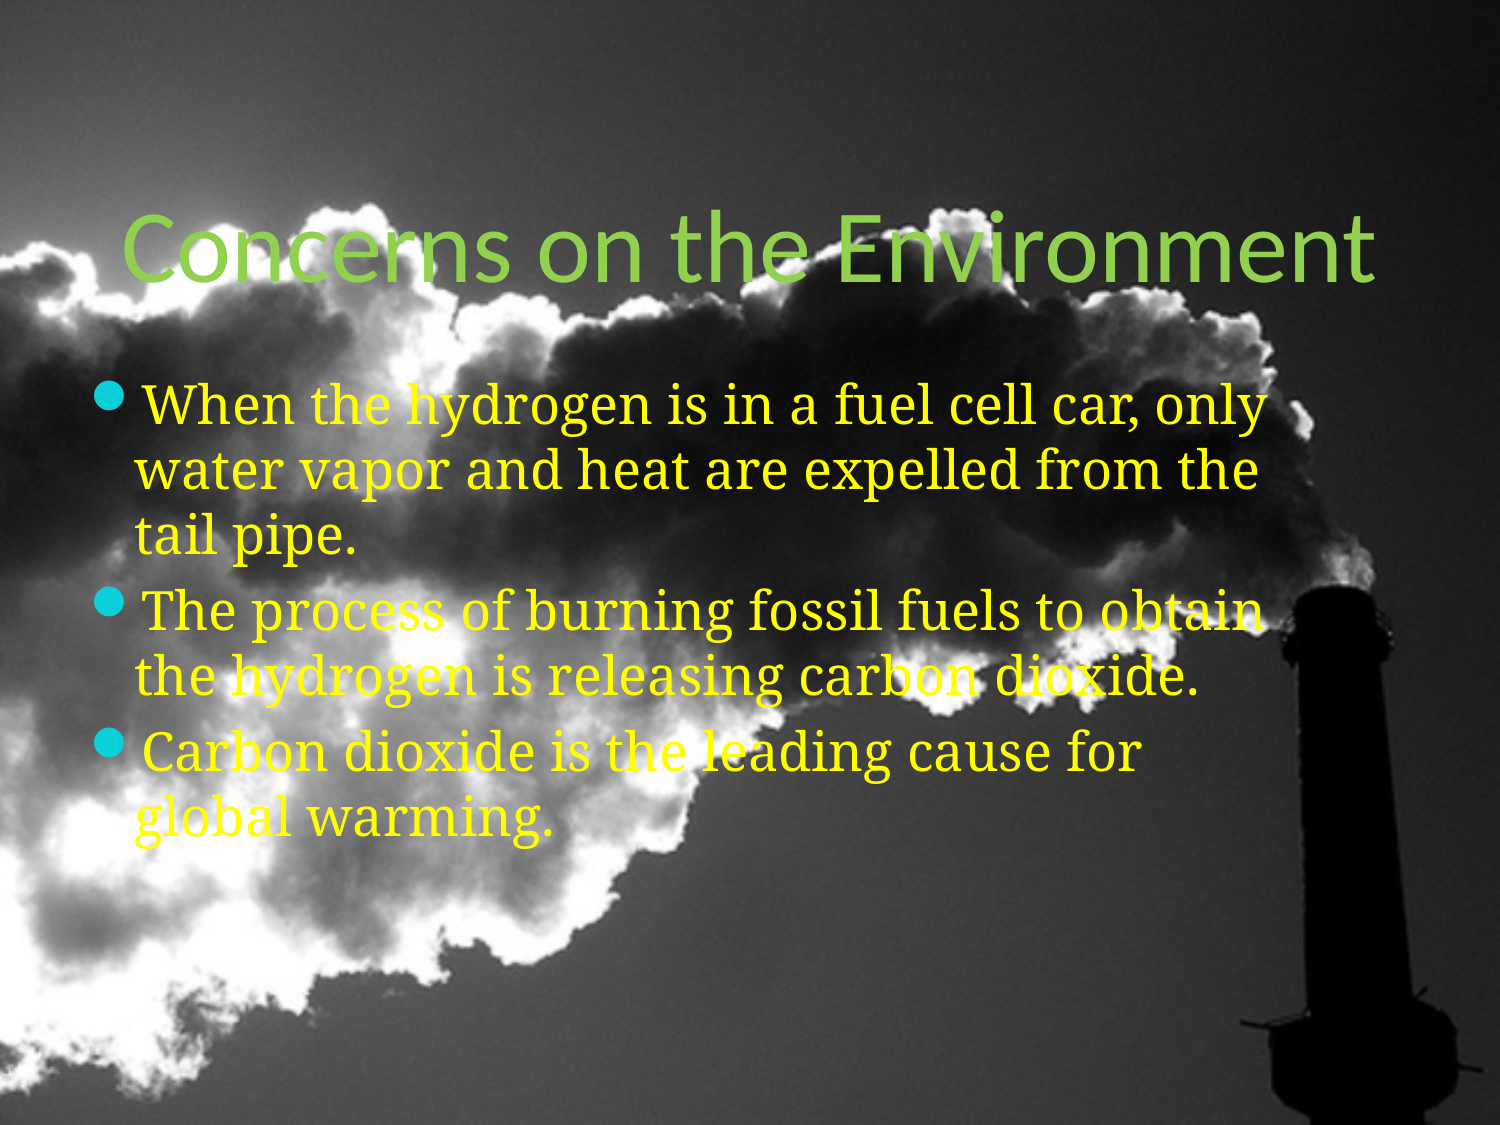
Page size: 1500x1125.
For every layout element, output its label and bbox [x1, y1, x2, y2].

list [0, 0, 1500, 1125]
